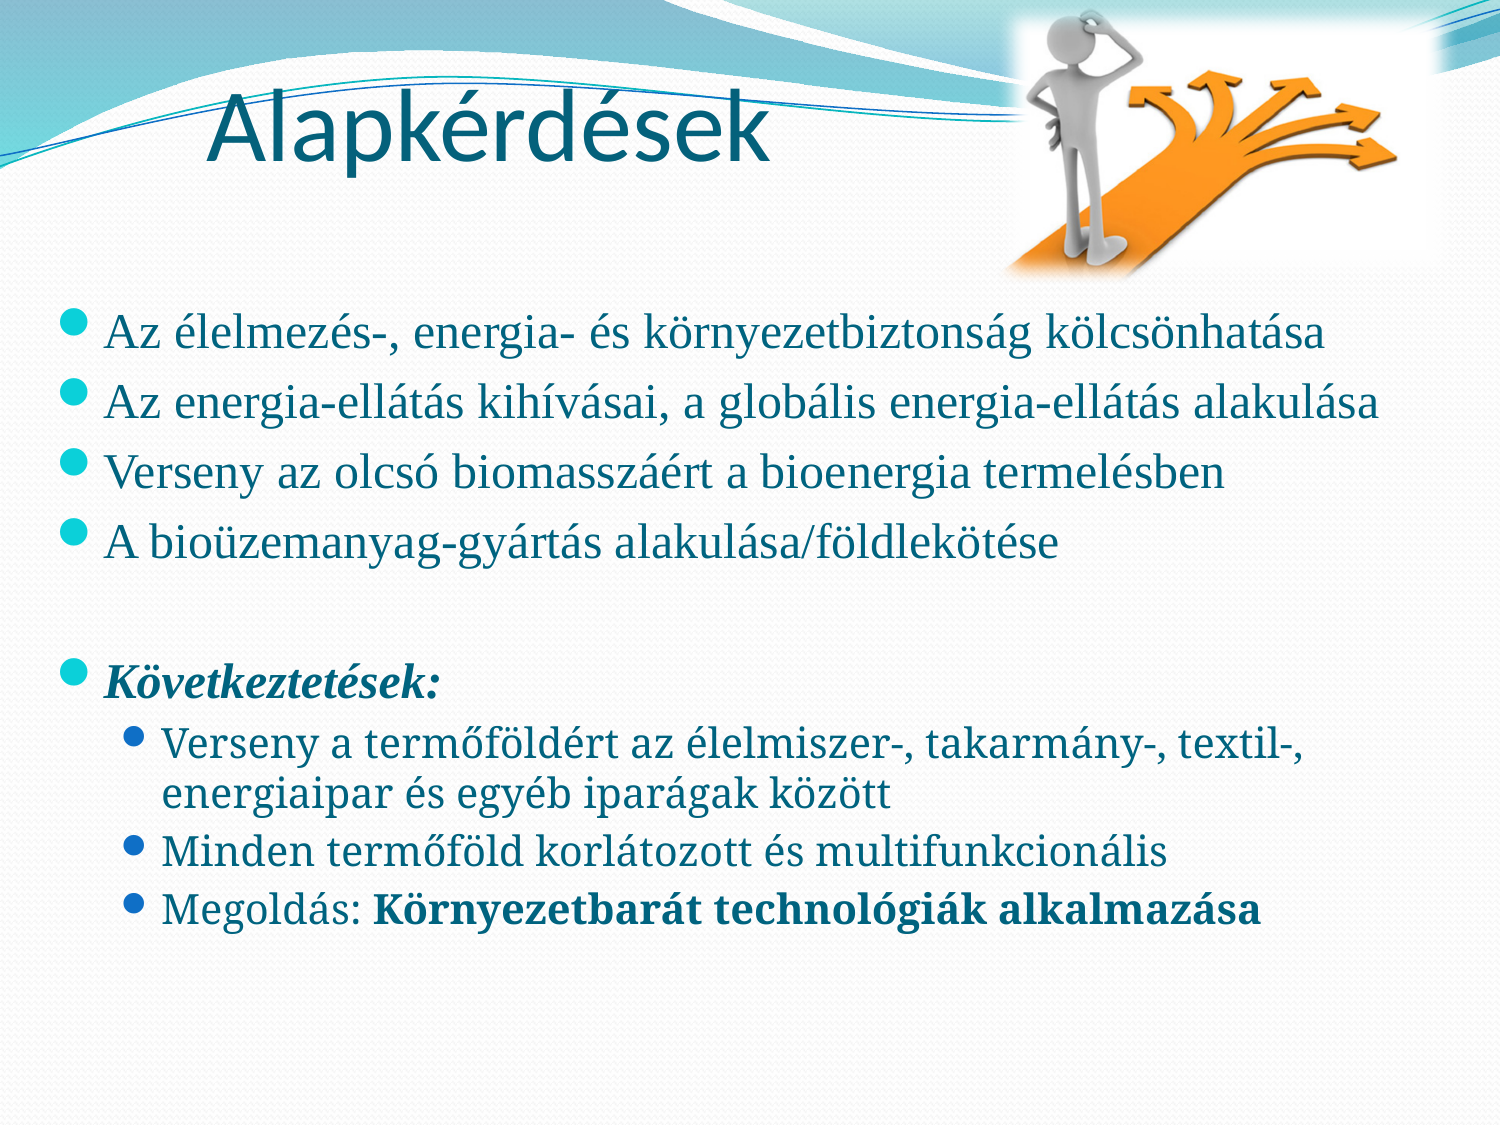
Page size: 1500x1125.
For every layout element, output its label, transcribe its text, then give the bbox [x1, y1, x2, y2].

picture [994, 0, 1461, 285]
list Az élelmezés-, energia- és környezetbiztonság kölcsönhatása Az energia-ellátás kihívásai, a globális energia-ellátás alakulása Verseny az olcsó biomasszáért a bioenergia termelésben A bioüzemanyag-gyártás alakulása/földlekötése Következtetések: Verseny a termőföldért az élelmiszer-, takarmány-, textil-, energiaipar és egyéb iparágak között Minden termőföld korlátozott és multifunkcionális Megoldás: Környezetbarát technológiák alkalmazása [41, 290, 1500, 1047]
title Alapkérdések [206, 30, 916, 183]
